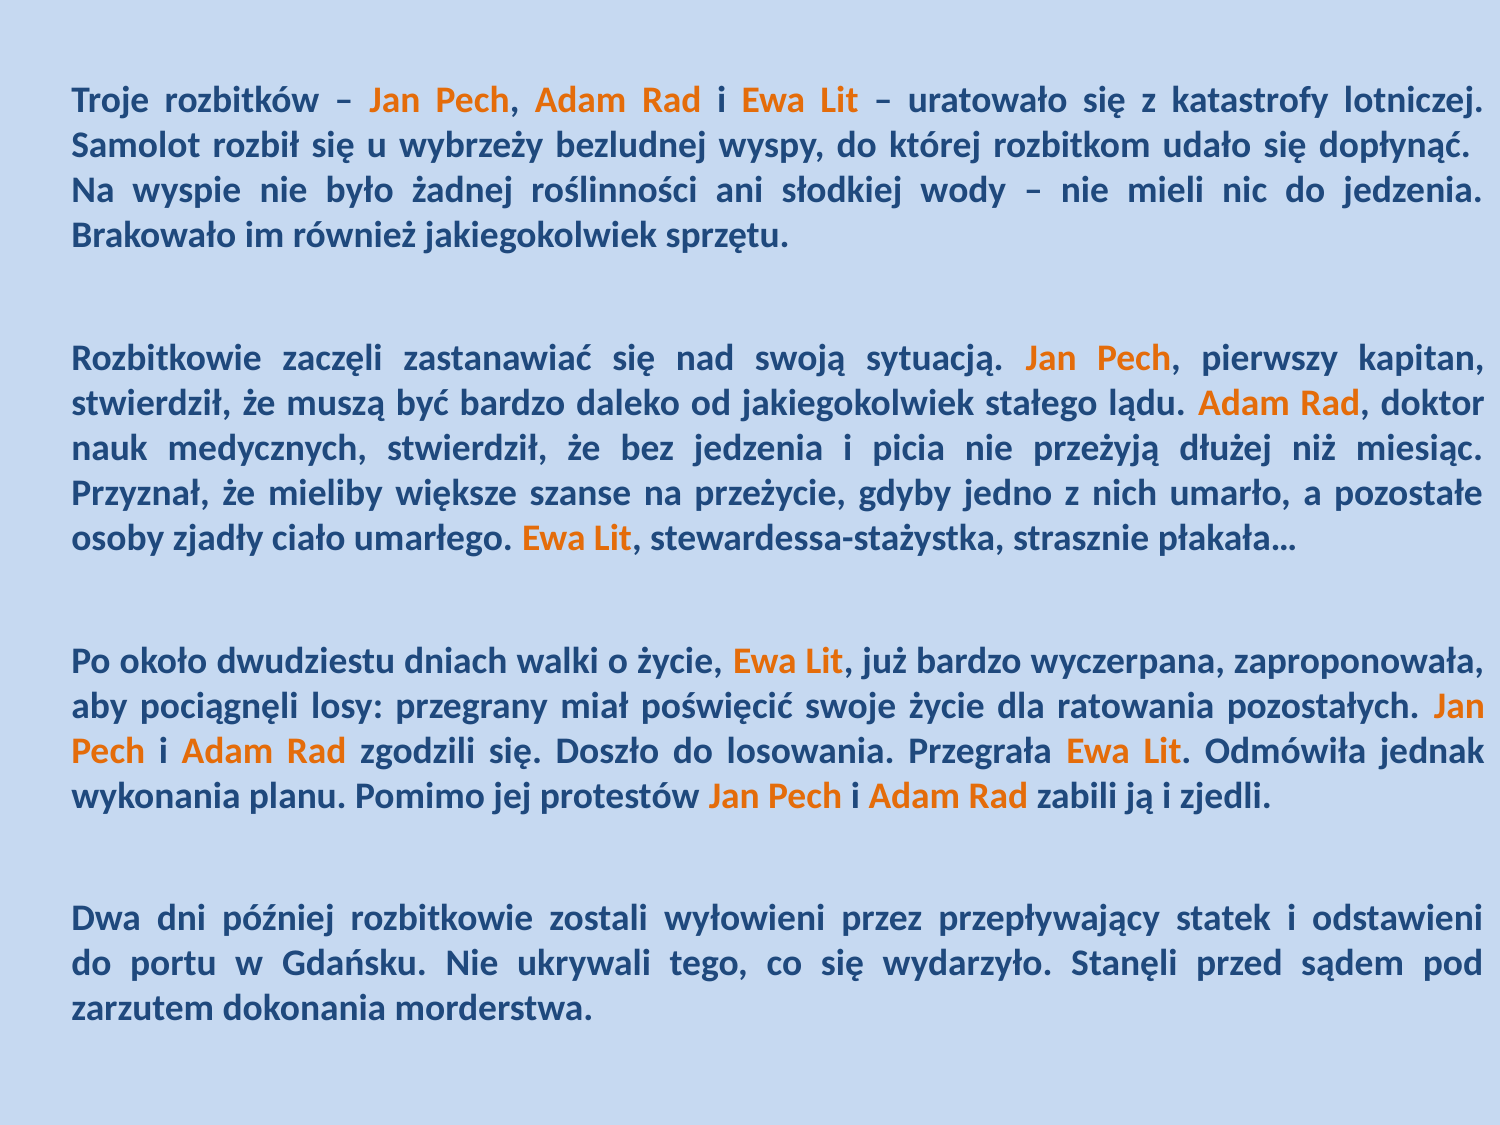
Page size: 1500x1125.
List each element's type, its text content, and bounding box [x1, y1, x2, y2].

list Troje rozbitków – Jan Pech, Adam Rad i Ewa Lit – uratowało się z katastrofy lotniczej. Samolot rozbił się u wybrzeży bezludnej wyspy, do której rozbitkom udało się dopłynąć. Na wyspie nie było żadnej roślinności ani słodkiej wody – nie mieli nic do jedzenia. Brakowało im również jakiegokolwiek sprzętu. Rozbitkowie zaczęli zastanawiać się nad swoją sytuacją. Jan Pech, pierwszy kapitan, stwierdził, że muszą być bardzo daleko od jakiegokolwiek stałego lądu. Adam Rad, doktor nauk medycznych, stwierdził, że bez jedzenia i picia nie przeżyją dłużej niż miesiąc. Przyznał, że mieliby większe szanse na przeżycie, gdyby jedno z nich umarło, a pozostałe osoby zjadły ciało umarłego. Ewa Lit, stewardessa-stażystka, strasznie płakała… Po około dwudziestu dniach walki o życie, Ewa Lit, już bardzo wyczerpana, zaproponowała, aby pociągnęli losy: przegrany miał poświęcić swoje życie dla ratowania pozostałych. Jan Pech i Adam Rad zgodzili się. Doszło do losowania. Przegrała Ewa Lit. Odmówiła jednak wykonania planu. Pomimo jej protestów Jan Pech i Adam Rad zabili ją i zjedli. Dwa dni później rozbitkowie zostali wyłowieni przez przepływający statek i odstawieni do portu w Gdańsku. Nie ukrywali tego, co się wydarzyło. Stanęli przed sądem pod zarzutem dokonania morderstwa. [0, 0, 1500, 1125]
